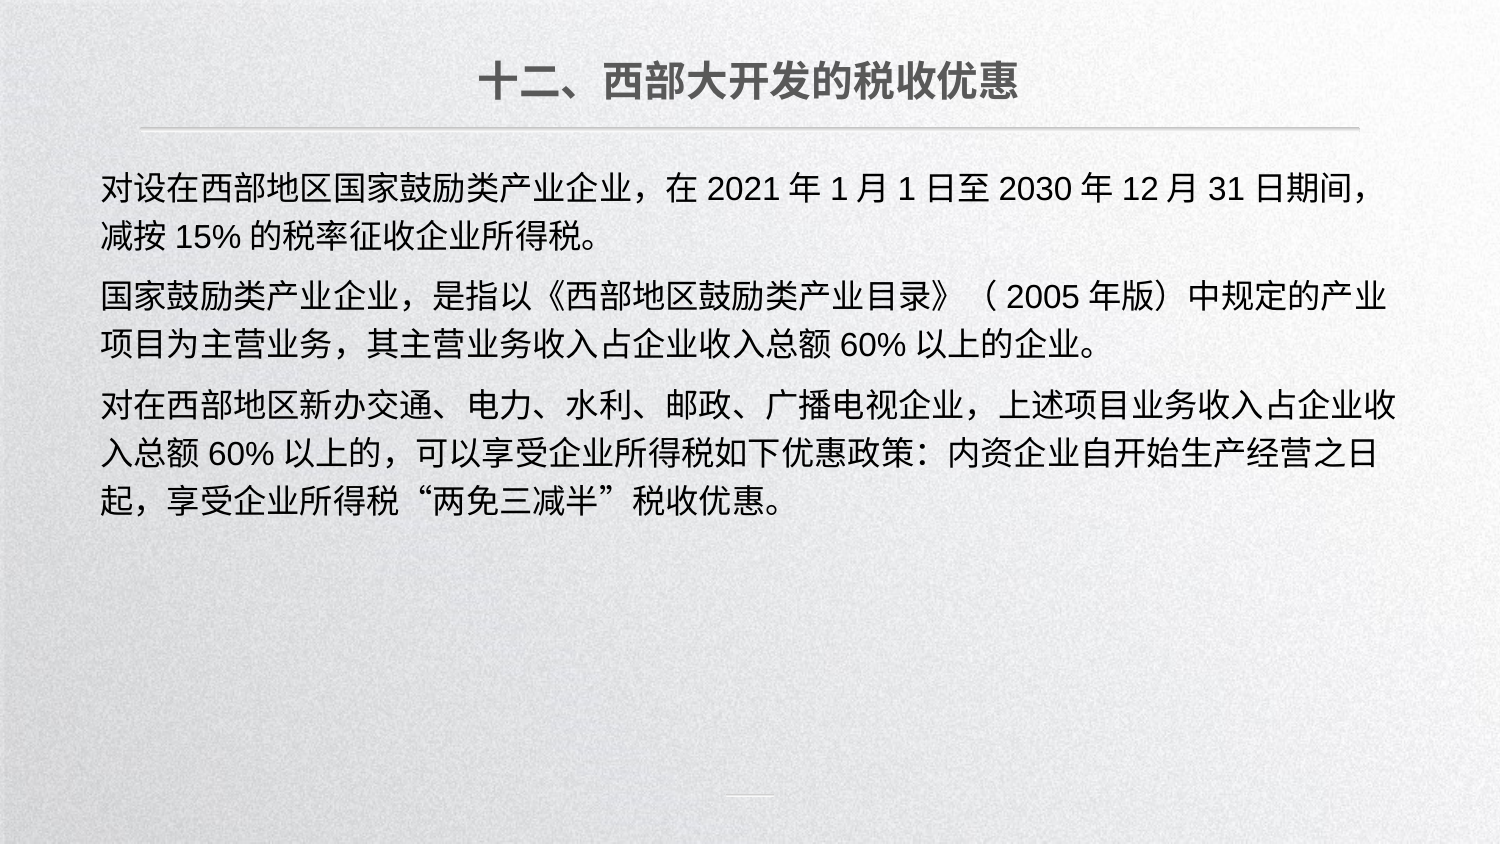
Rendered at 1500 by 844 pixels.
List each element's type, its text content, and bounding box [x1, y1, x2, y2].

picture [0, 0, 1500, 844]
text_box 十二、西部大开发的税收优惠 [459, 49, 1038, 111]
text_box 对设在西部地区国家鼓励类产业企业，在2021年1月1日至2030年12月31日期间，减按15%的税率征收企业所得税。 国家鼓励类产业企业，是指以《西部地区鼓励类产业目录》（2005年版）中规定的产业项目为主营业务，其主营业务收入占企业收入总额60%以上的企业。 对在西部地区新办交通、电力、水利、邮政、广播电视企业，上述项目业务收入占企业收入总额60%以上的，可以享受企业所得税如下优惠政策：内资企业自开始生产经营之日起，享受企业所得税“两免三减半”税收优惠。 [100, 159, 1400, 520]
